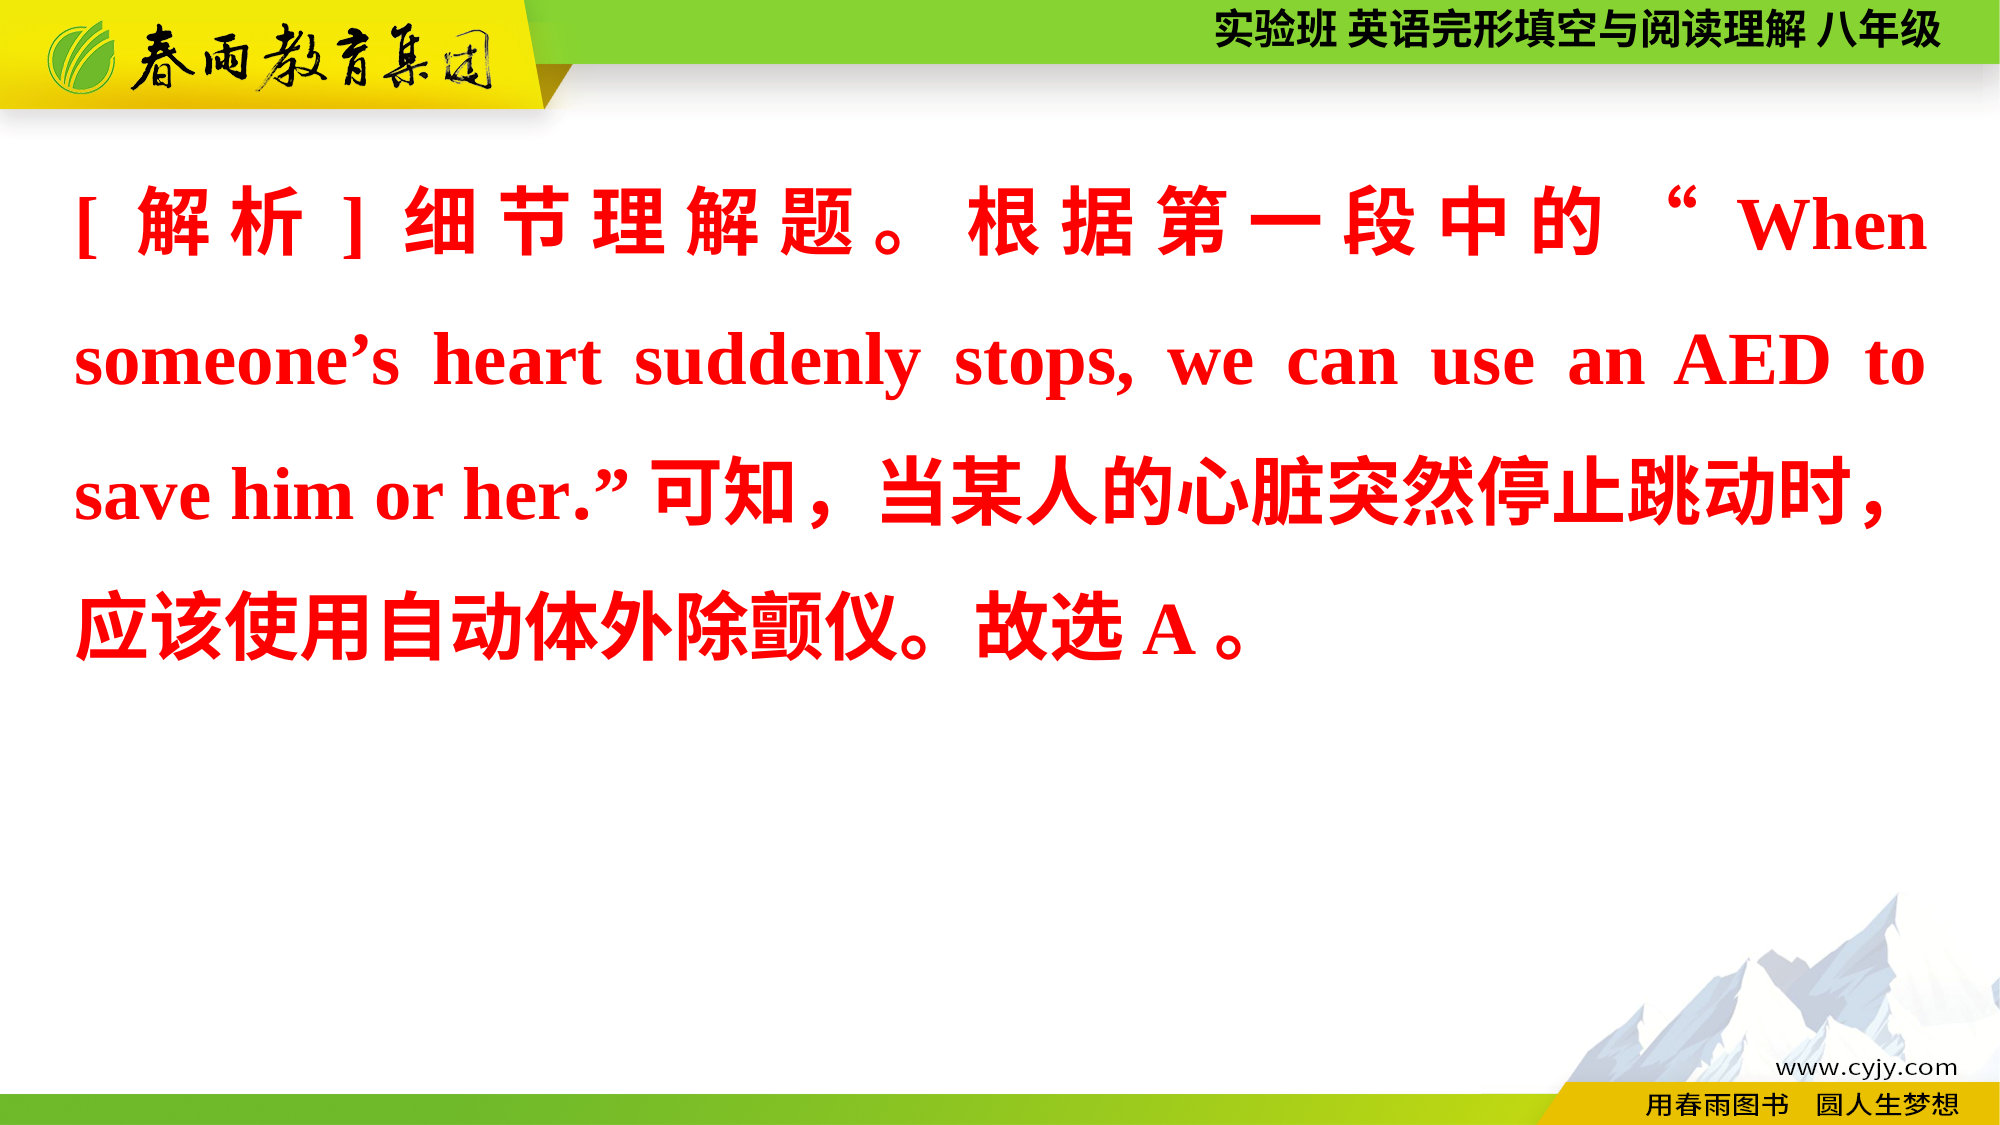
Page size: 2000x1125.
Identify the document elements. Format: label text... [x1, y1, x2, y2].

list [解析]细节理解题。根据第一段中的“When someone’s heart suddenly stops, we can use an AED to save him or her.”可知，当某人的心脏突然停止跳动时，应该使用自动体外除颤仪。故选A。 [59, 122, 1944, 683]
picture [0, 0, 2000, 1125]
